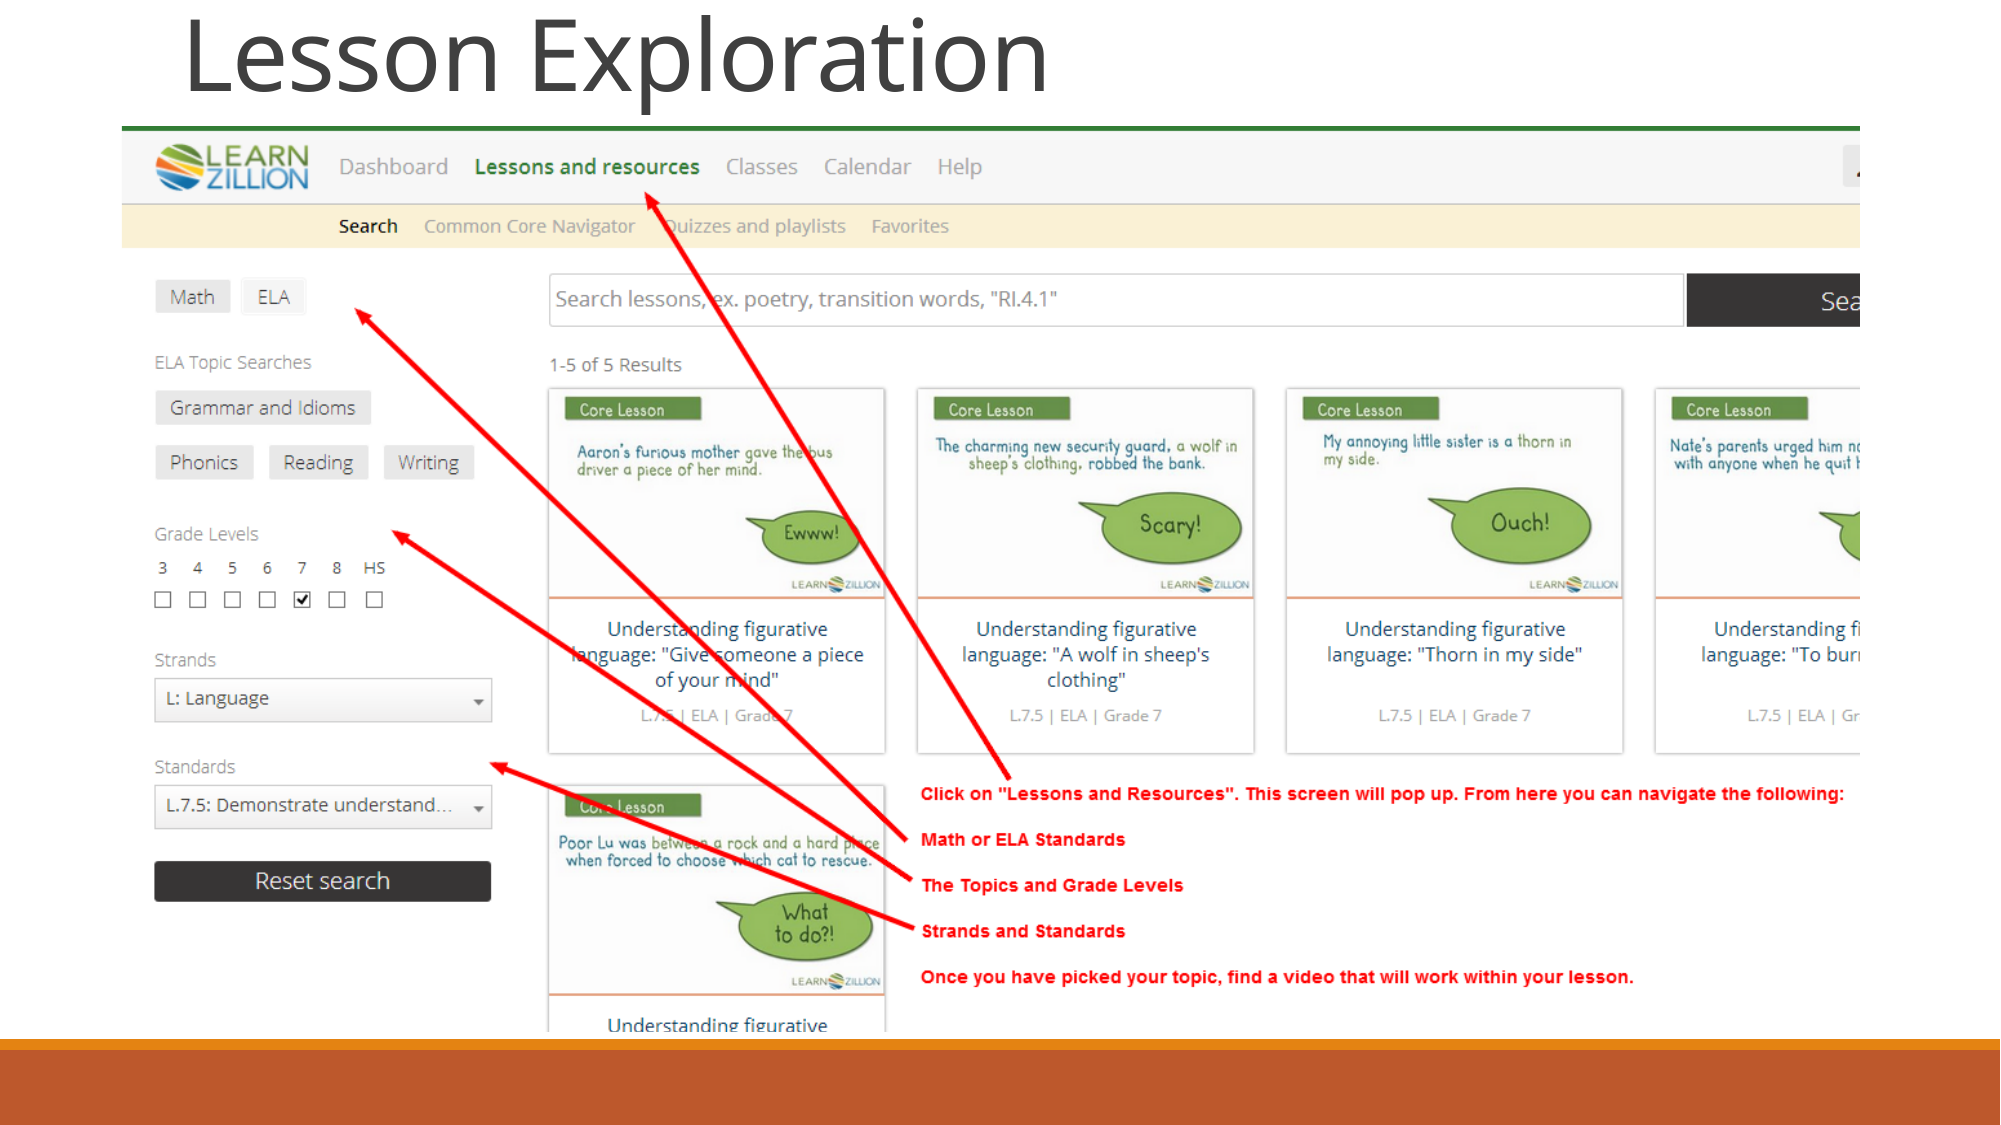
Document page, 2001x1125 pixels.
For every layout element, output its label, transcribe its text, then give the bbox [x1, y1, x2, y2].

title Lesson Exploration [165, 0, 1816, 117]
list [121, 119, 1861, 1032]
